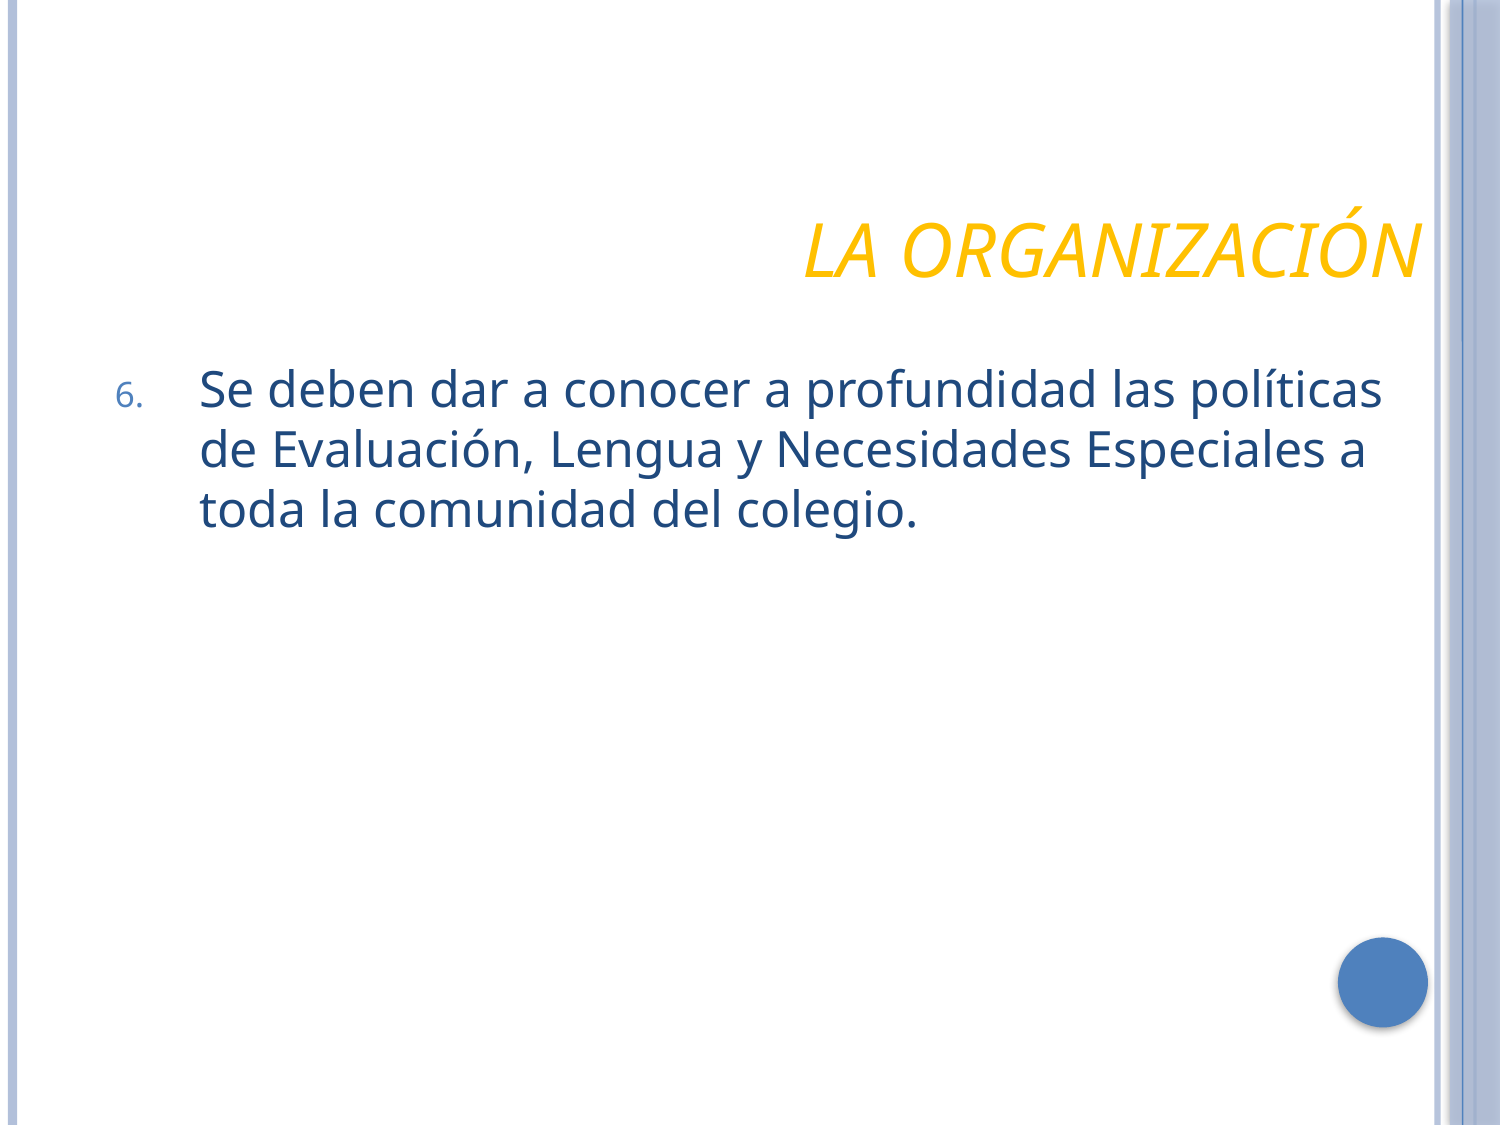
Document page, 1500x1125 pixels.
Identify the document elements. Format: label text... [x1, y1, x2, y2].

list Se deben dar a conocer a profundidad las políticas de Evaluación, Lengua y Necesidades Especiales a toda la comunidad del colegio. [99, 350, 1413, 1038]
title La Organización [99, 87, 1438, 300]
